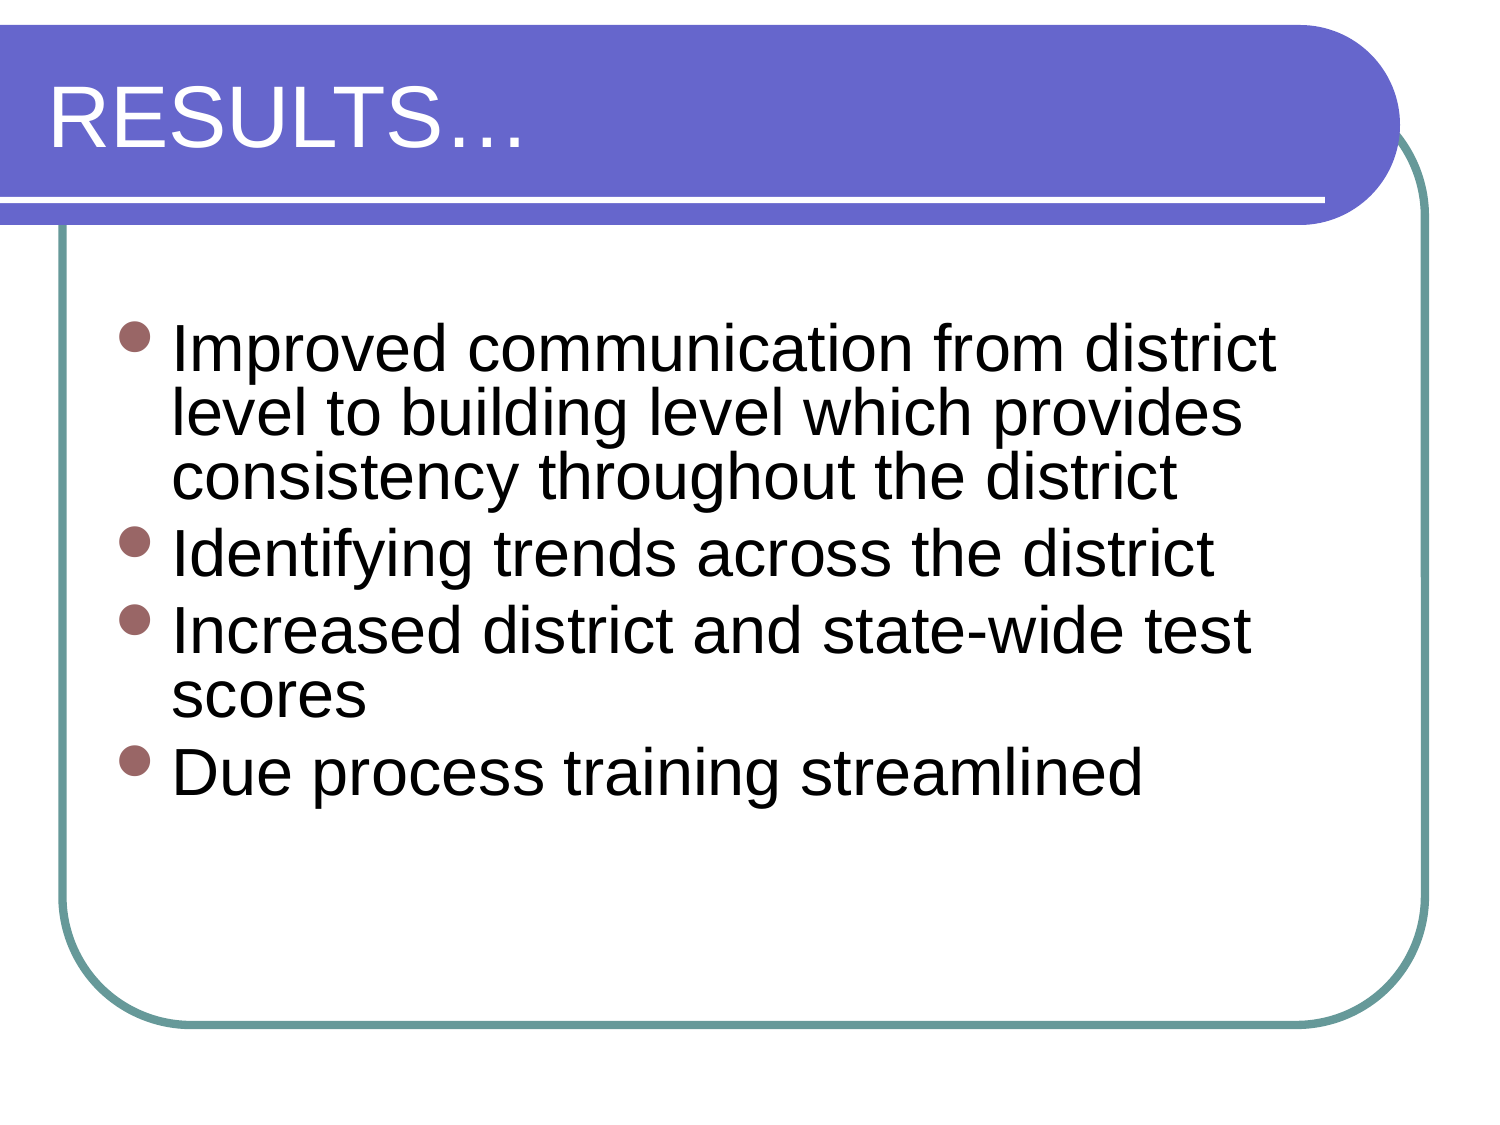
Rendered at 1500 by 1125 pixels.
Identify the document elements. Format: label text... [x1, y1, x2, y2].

list Improved communication from district level to building level which provides consistency throughout the district Identifying trends across the district Increased district and state-wide test scores Due process training streamlined [99, 312, 1401, 988]
title RESULTS… [31, 37, 1348, 188]
